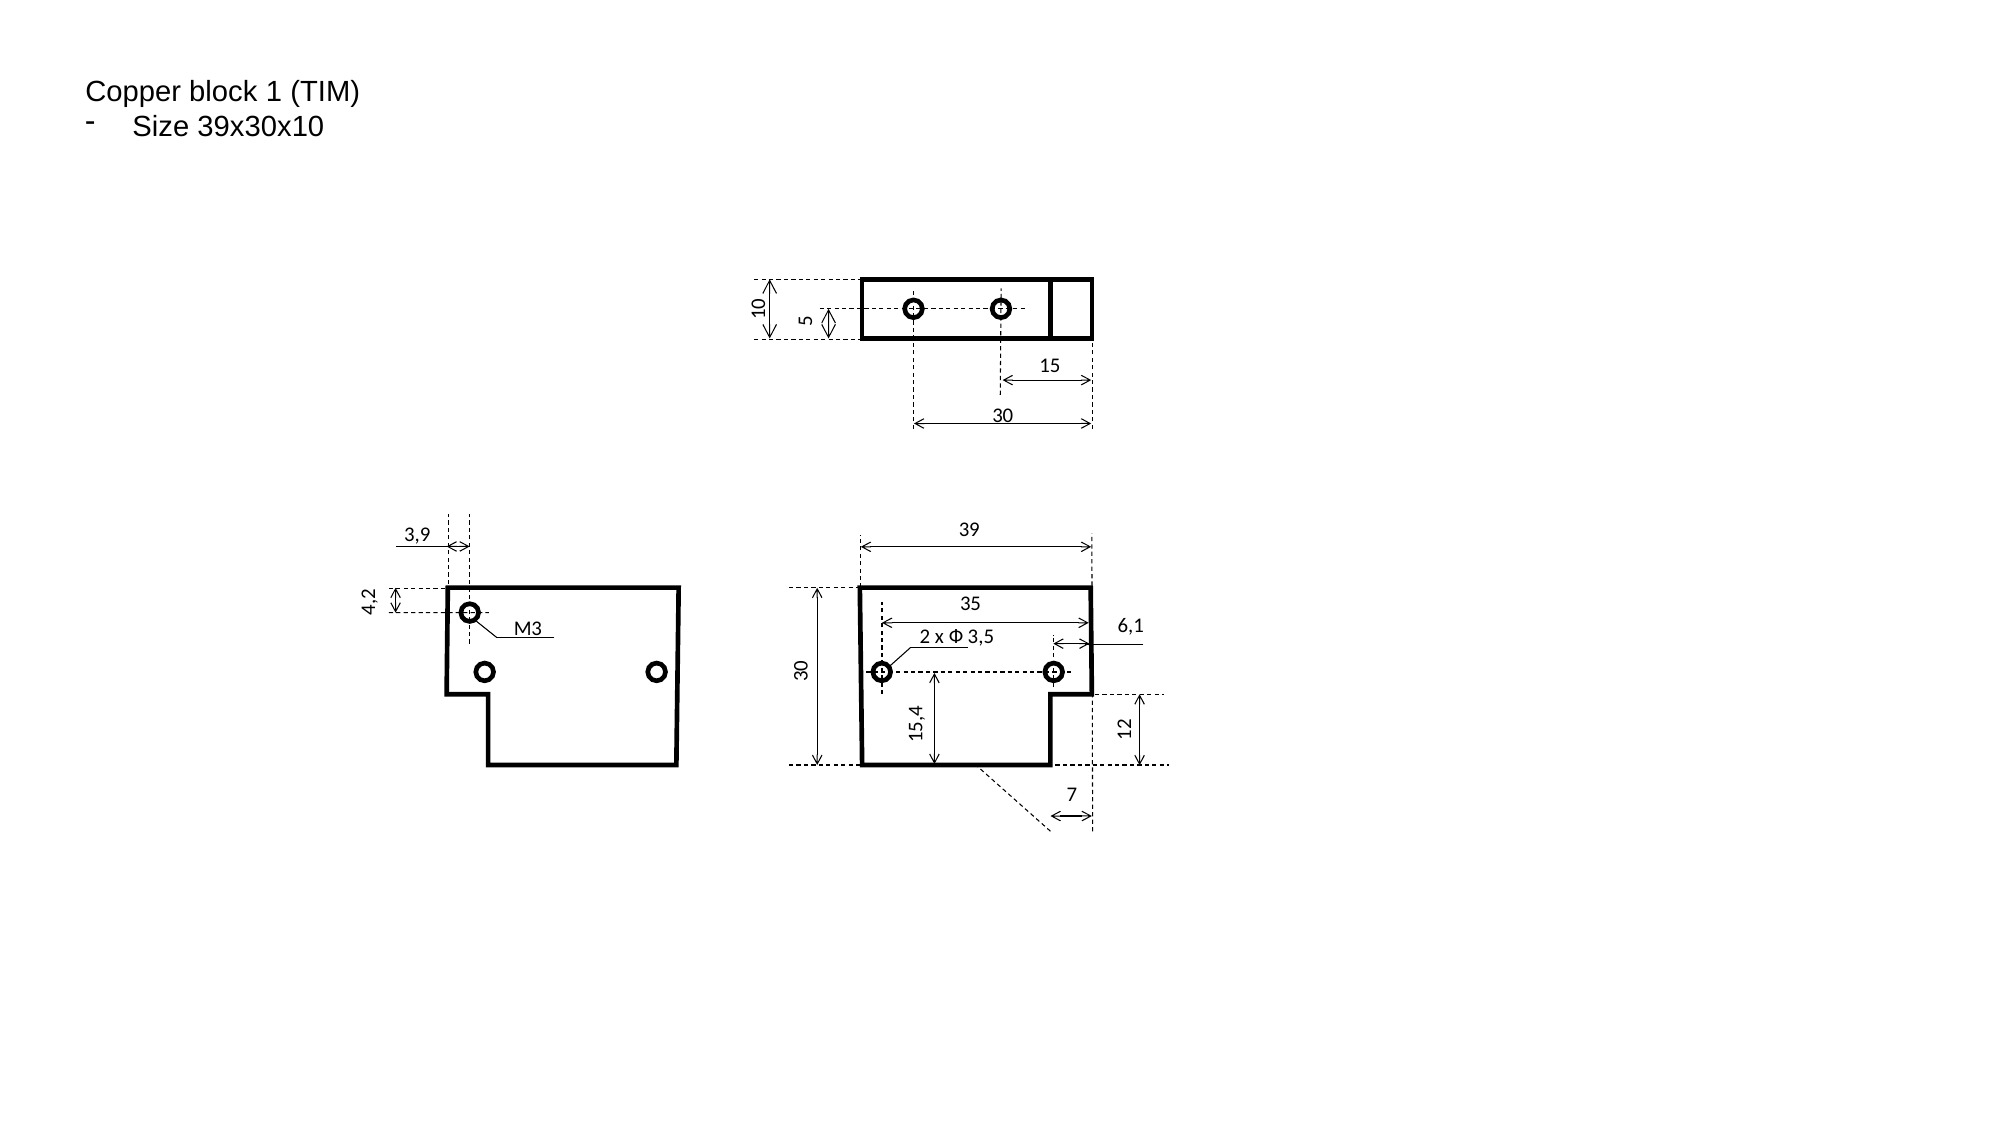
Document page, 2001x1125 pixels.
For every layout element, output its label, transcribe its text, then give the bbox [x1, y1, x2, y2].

text_box [1002, 299, 1011, 308]
text_box [1054, 662, 1064, 671]
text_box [476, 621, 497, 638]
text_box [903, 299, 913, 308]
text_box Copper block 1 (TIM) Size 39x30x10 [70, 65, 733, 150]
text_box 10 [770, 283, 777, 335]
text_box 30 [779, 645, 817, 697]
text_box [872, 662, 881, 671]
text_box [1044, 662, 1053, 671]
text_box [914, 298, 924, 308]
text_box 3,9 [389, 513, 446, 553]
text_box 7 [1051, 772, 1091, 813]
text_box [1002, 309, 1011, 319]
text_box [991, 309, 1000, 319]
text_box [890, 647, 911, 666]
text_box [991, 299, 1000, 308]
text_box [446, 587, 679, 765]
text_box [872, 673, 881, 682]
text_box 39 [944, 508, 995, 546]
text_box 15 [1024, 343, 1076, 380]
text_box [1044, 673, 1053, 682]
text_box 4,2 [346, 573, 387, 630]
text_box [883, 662, 892, 671]
text_box [858, 586, 1091, 767]
text_box 2 x Ф 3,5 [904, 623, 1010, 656]
text_box [914, 309, 924, 319]
text_box 10 [736, 283, 769, 335]
text_box 2 x Ф 3,5 [904, 615, 1010, 622]
text_box [903, 309, 913, 319]
text_box 30 [977, 424, 1029, 434]
text_box 12 [1102, 704, 1139, 756]
text_box [883, 673, 892, 682]
text_box 5 [783, 299, 824, 339]
text_box 35 [945, 582, 997, 615]
text_box 30 [977, 394, 1029, 423]
text_box 6,1 [1103, 604, 1160, 645]
text_box [861, 279, 1093, 340]
text_box [1054, 673, 1064, 682]
text_box 15,4 [894, 691, 934, 758]
